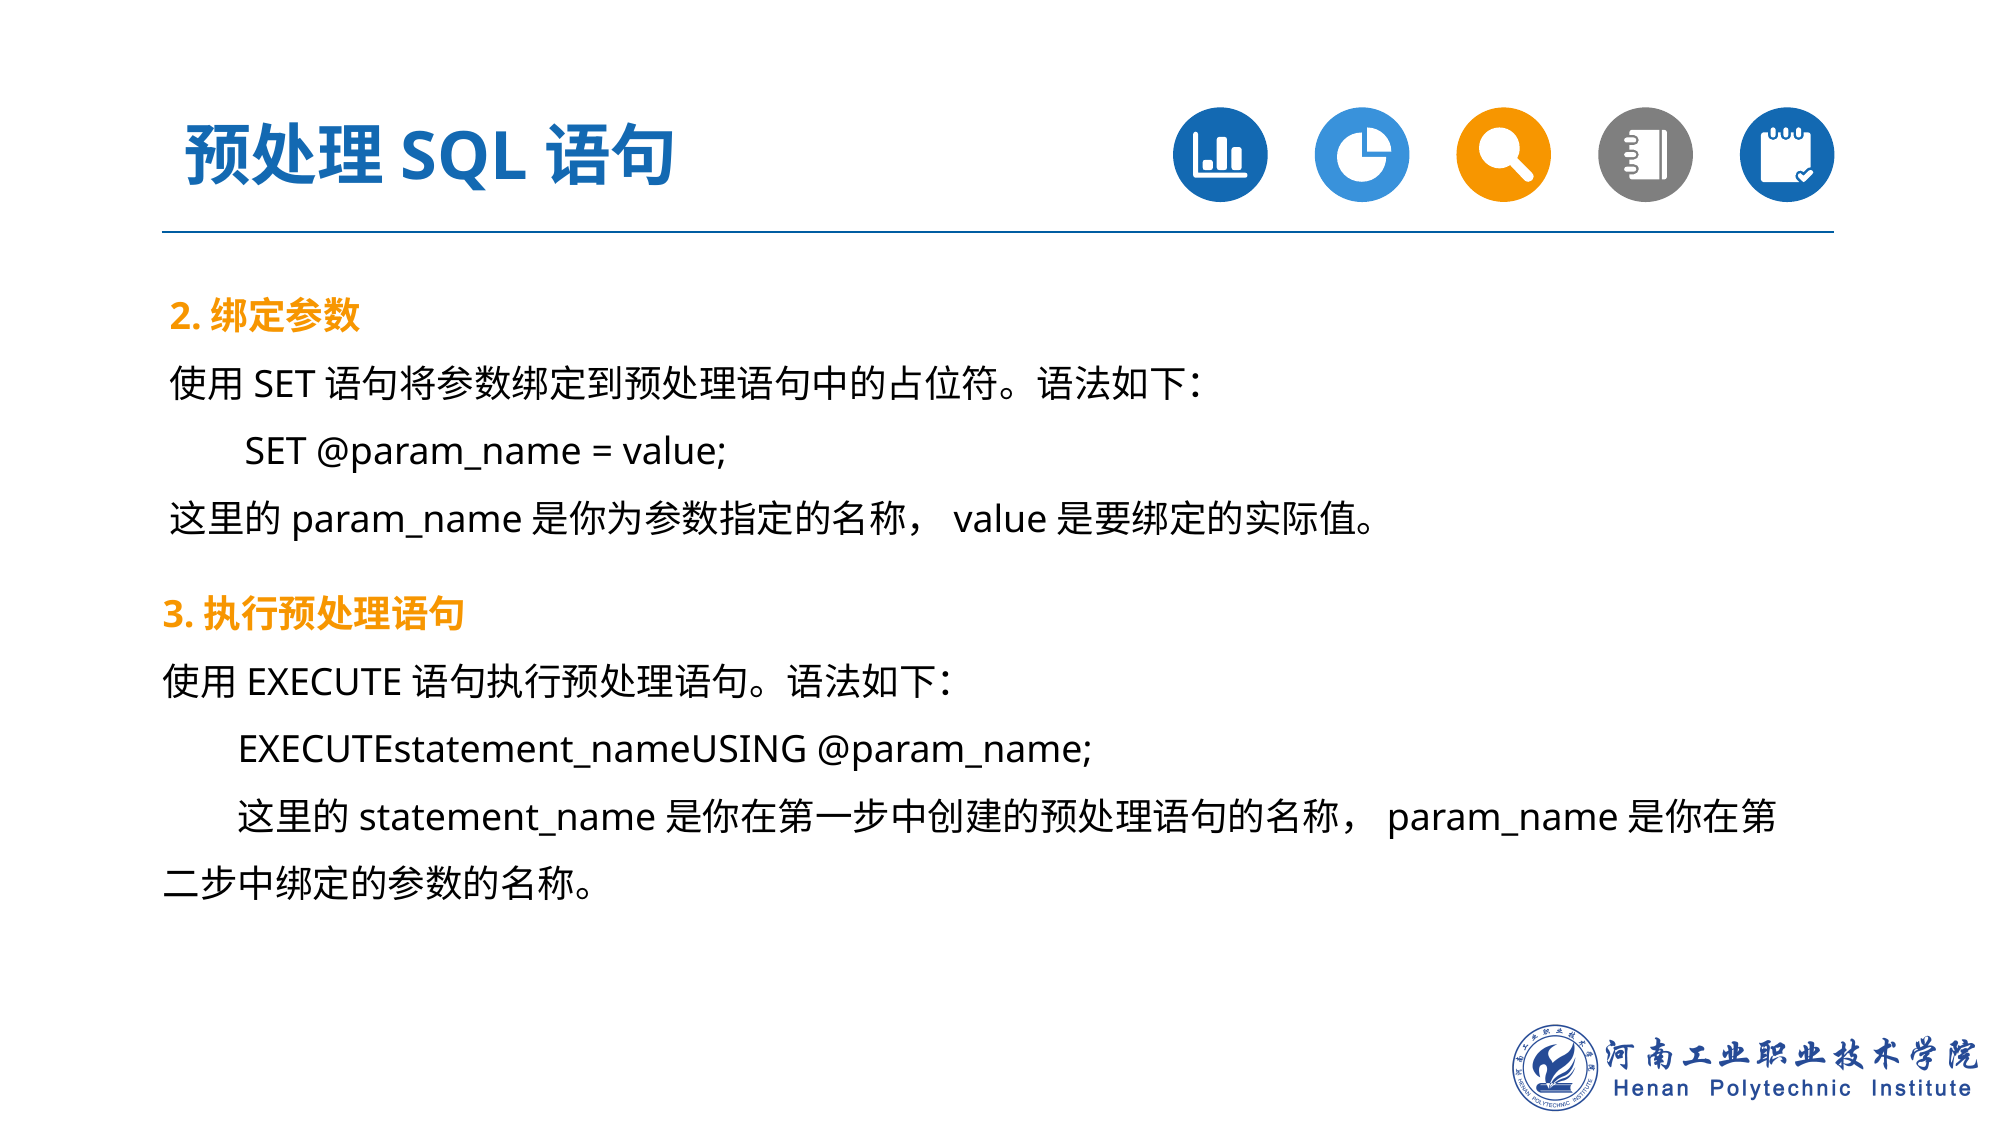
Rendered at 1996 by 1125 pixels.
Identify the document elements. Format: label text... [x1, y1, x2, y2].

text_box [1314, 107, 1410, 203]
text_box 3.执行预处理语句 使用EXECUTE语句执行预处理语句。语法如下： EXECUTEstatement_nameUSING @param_name; 这里的statement_name是你在第一步中创建的预处理语句的名称，param_name是你在第二步中绑定的参数的名称。 [151, 562, 1823, 975]
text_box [1739, 107, 1835, 203]
picture [1493, 1020, 1984, 1118]
text_box 2.绑定参数 使用SET语句将参数绑定到预处理语句中的占位符。语法如下： SET @param_name = value; 这里的param_name是你为参数指定的名称，value是要绑定的实际值。 [149, 259, 1781, 588]
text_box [1598, 107, 1694, 203]
text_box 预处理SQL语句 [110, 93, 752, 203]
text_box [1456, 107, 1552, 203]
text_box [1172, 107, 1268, 203]
